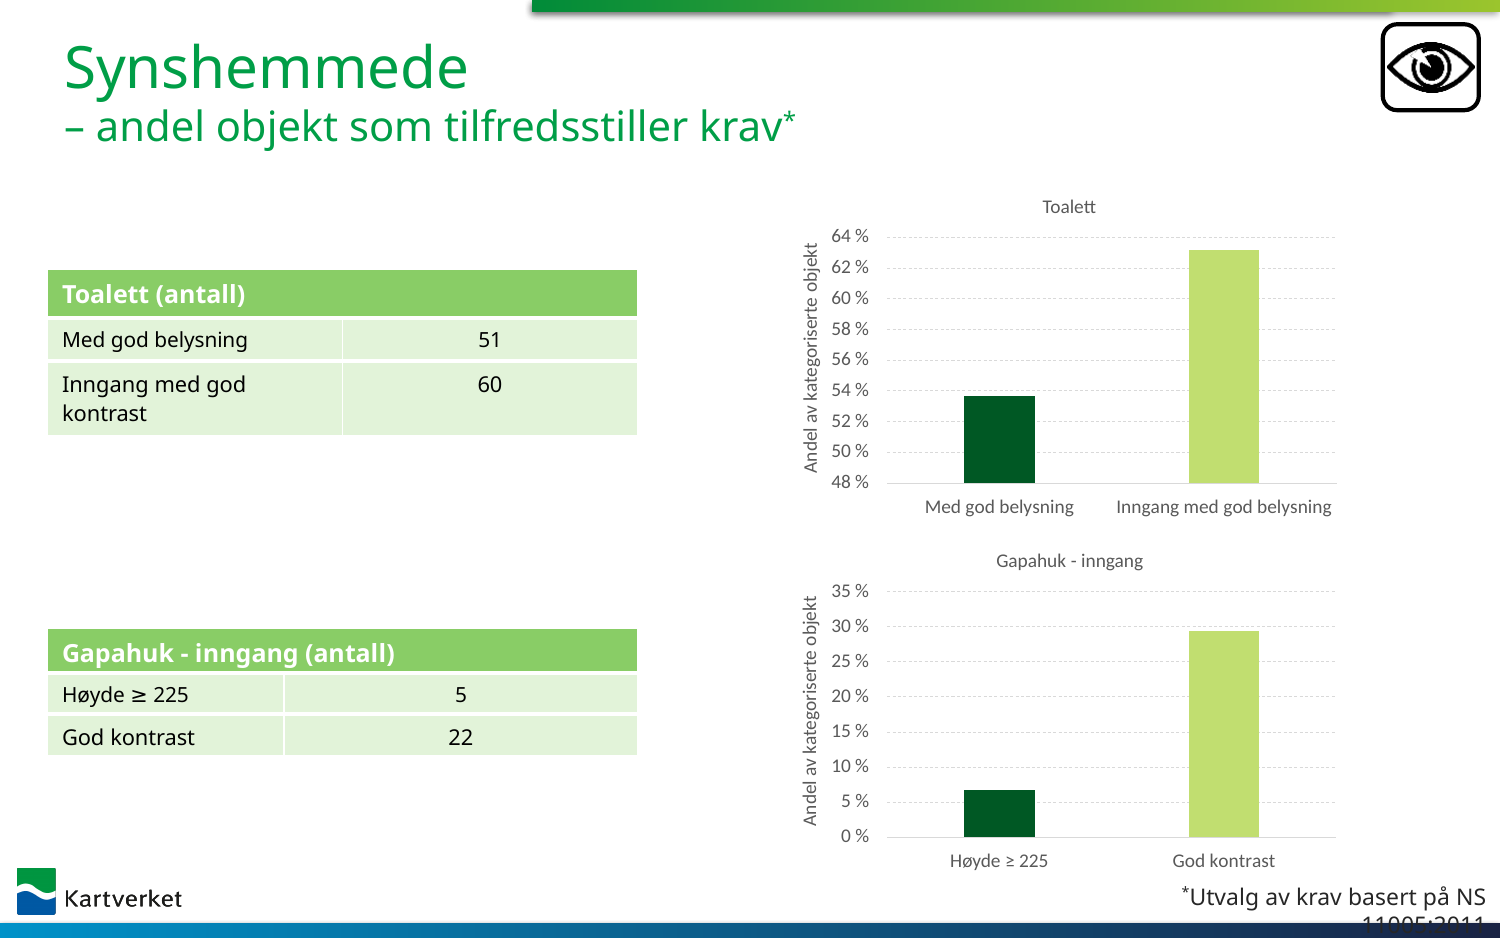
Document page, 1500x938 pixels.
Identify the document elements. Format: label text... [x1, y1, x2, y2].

picture [791, 541, 1348, 880]
table_cell Med god belysning [48, 320, 342, 359]
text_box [1382, 24, 1480, 111]
text_box *Utvalg av krav basert på NS 11005:2011 [1068, 873, 1500, 938]
table_cell 5 [285, 675, 637, 712]
table_header Toalett (antall) [48, 270, 637, 316]
table_cell 22 [285, 716, 637, 755]
text_box Synshemmede – andel objekt som tilfredsstiller krav* [49, 24, 1431, 158]
picture [791, 187, 1348, 526]
table_cell 51 [343, 320, 637, 359]
table_header Gapahuk - inngang (antall) [48, 629, 637, 671]
table_cell Inngang med god kontrast [48, 363, 342, 435]
table_cell 60 [343, 363, 637, 435]
table_cell God kontrast [48, 716, 283, 755]
table_cell Høyde ≥ 225 [48, 675, 283, 712]
